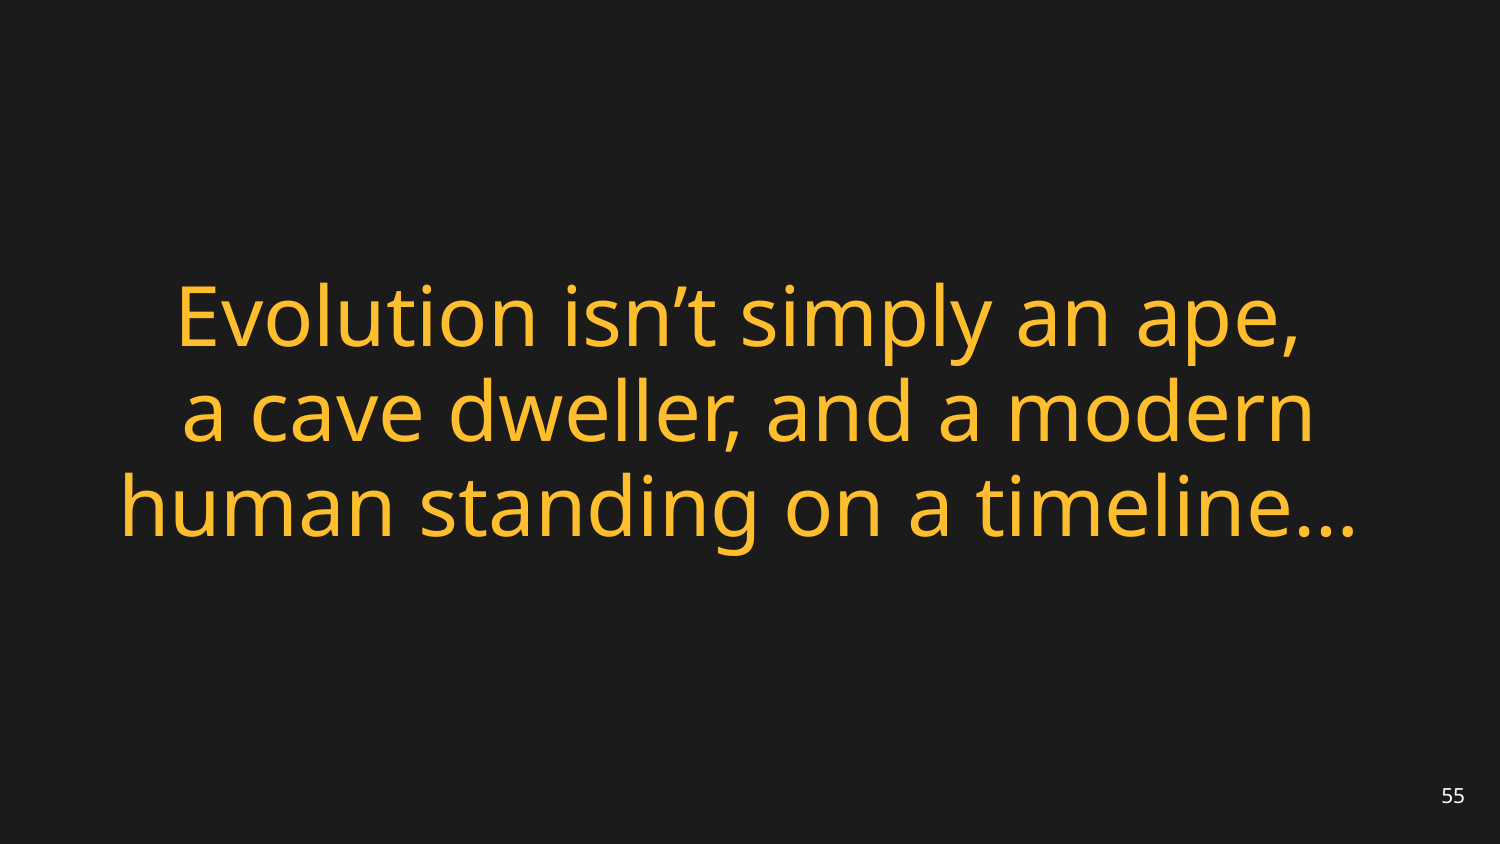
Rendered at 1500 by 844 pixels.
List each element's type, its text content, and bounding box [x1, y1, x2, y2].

slide_number 55 [1389, 764, 1480, 830]
title Evolution isn’t simply an ape, a cave dweller, and a modern human standing on a timeline… [51, 72, 1449, 753]
